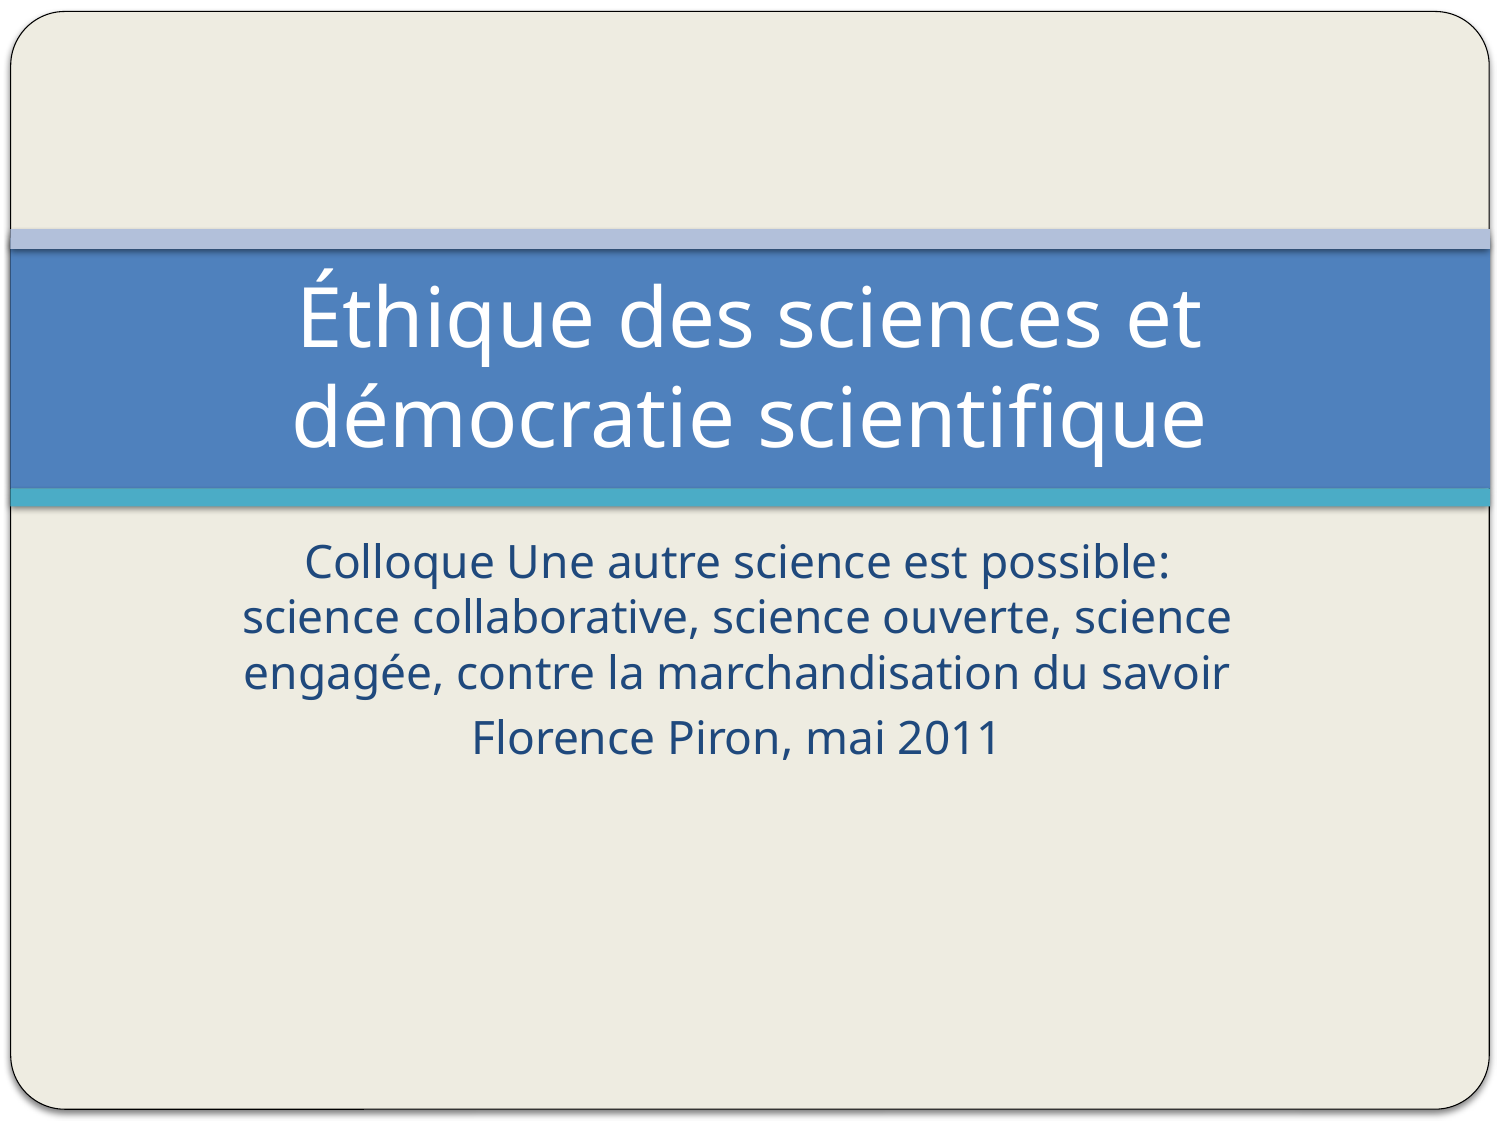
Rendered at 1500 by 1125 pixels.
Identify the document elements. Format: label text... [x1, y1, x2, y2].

subtitle Colloque Une autre science est possible: science collaborative, science ouverte, science engagée, contre la marchandisation du savoir Florence Piron, mai 2011 [212, 525, 1263, 788]
title Éthique des sciences et démocratie scientifique [75, 247, 1425, 489]
